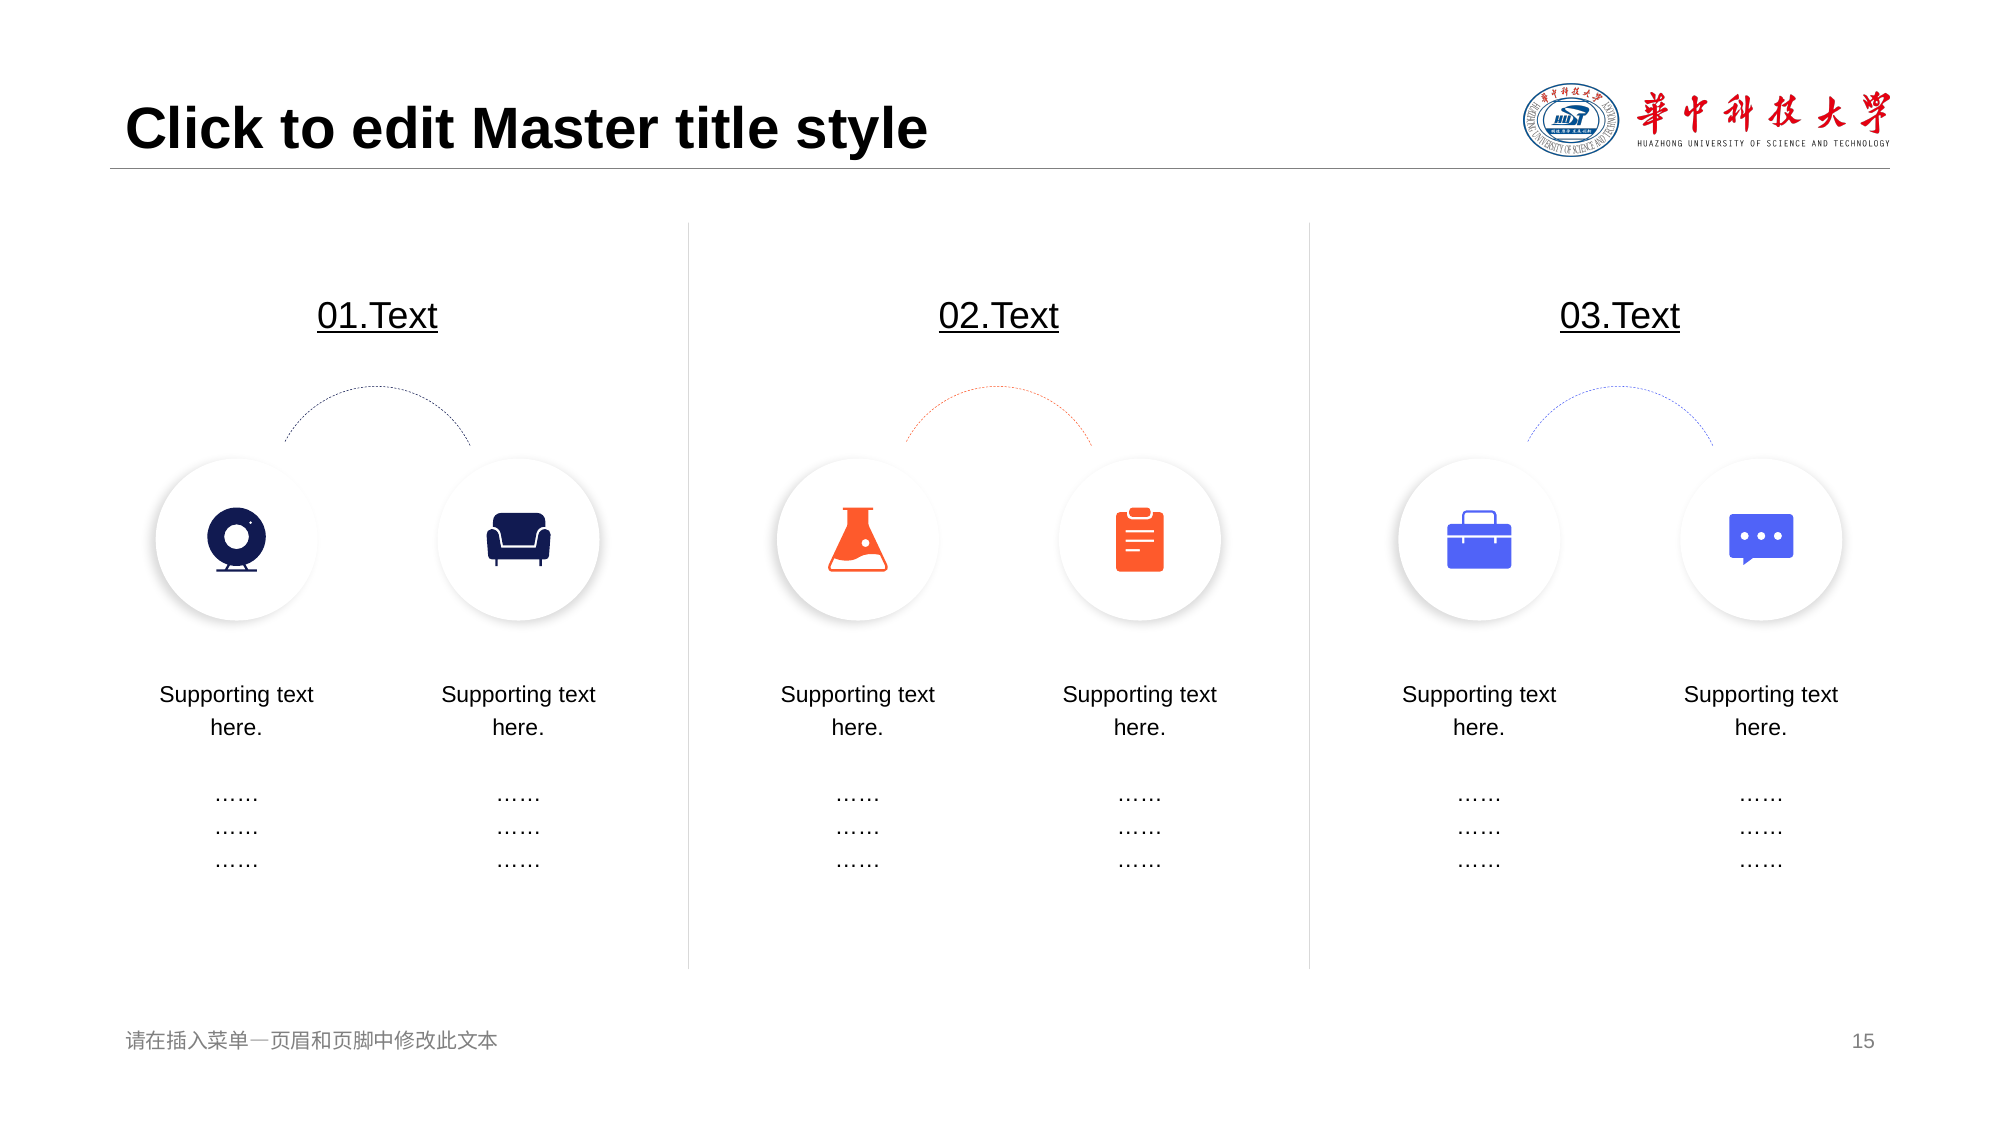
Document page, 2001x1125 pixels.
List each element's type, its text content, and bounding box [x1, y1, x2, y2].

text_box [776, 458, 939, 621]
text_box [437, 458, 600, 621]
text_box [1058, 458, 1221, 621]
text_box [206, 506, 267, 573]
text_box [285, 386, 471, 446]
text_box [1527, 386, 1713, 446]
slide_number 15 [1412, 1023, 1890, 1058]
text_box 03.Text [1540, 276, 1701, 351]
text_box [1115, 506, 1165, 573]
text_box [906, 386, 1092, 446]
text_box [485, 511, 552, 568]
text_box 02.Text [918, 276, 1079, 351]
text_box Supporting text here. …… …… …… [1019, 665, 1261, 975]
text_box Supporting text here. …… …… …… [1640, 665, 1882, 975]
text_box [827, 506, 889, 573]
text_box 01.Text [297, 276, 458, 351]
text_box Supporting text here. …… …… …… [737, 665, 979, 975]
text_box Supporting text here. …… …… …… [397, 665, 640, 975]
text_box [1398, 458, 1561, 621]
text_box [155, 458, 318, 621]
text_box [1728, 512, 1795, 566]
footer 请在插入菜单—页眉和页脚中修改此文本 [109, 1023, 790, 1058]
text_box Supporting text here. …… …… …… [1358, 665, 1600, 975]
text_box [1446, 509, 1513, 570]
text_box [1680, 458, 1843, 621]
title Click to edit Master title style [109, 0, 1890, 169]
text_box Supporting text here. …… …… …… [116, 665, 358, 975]
